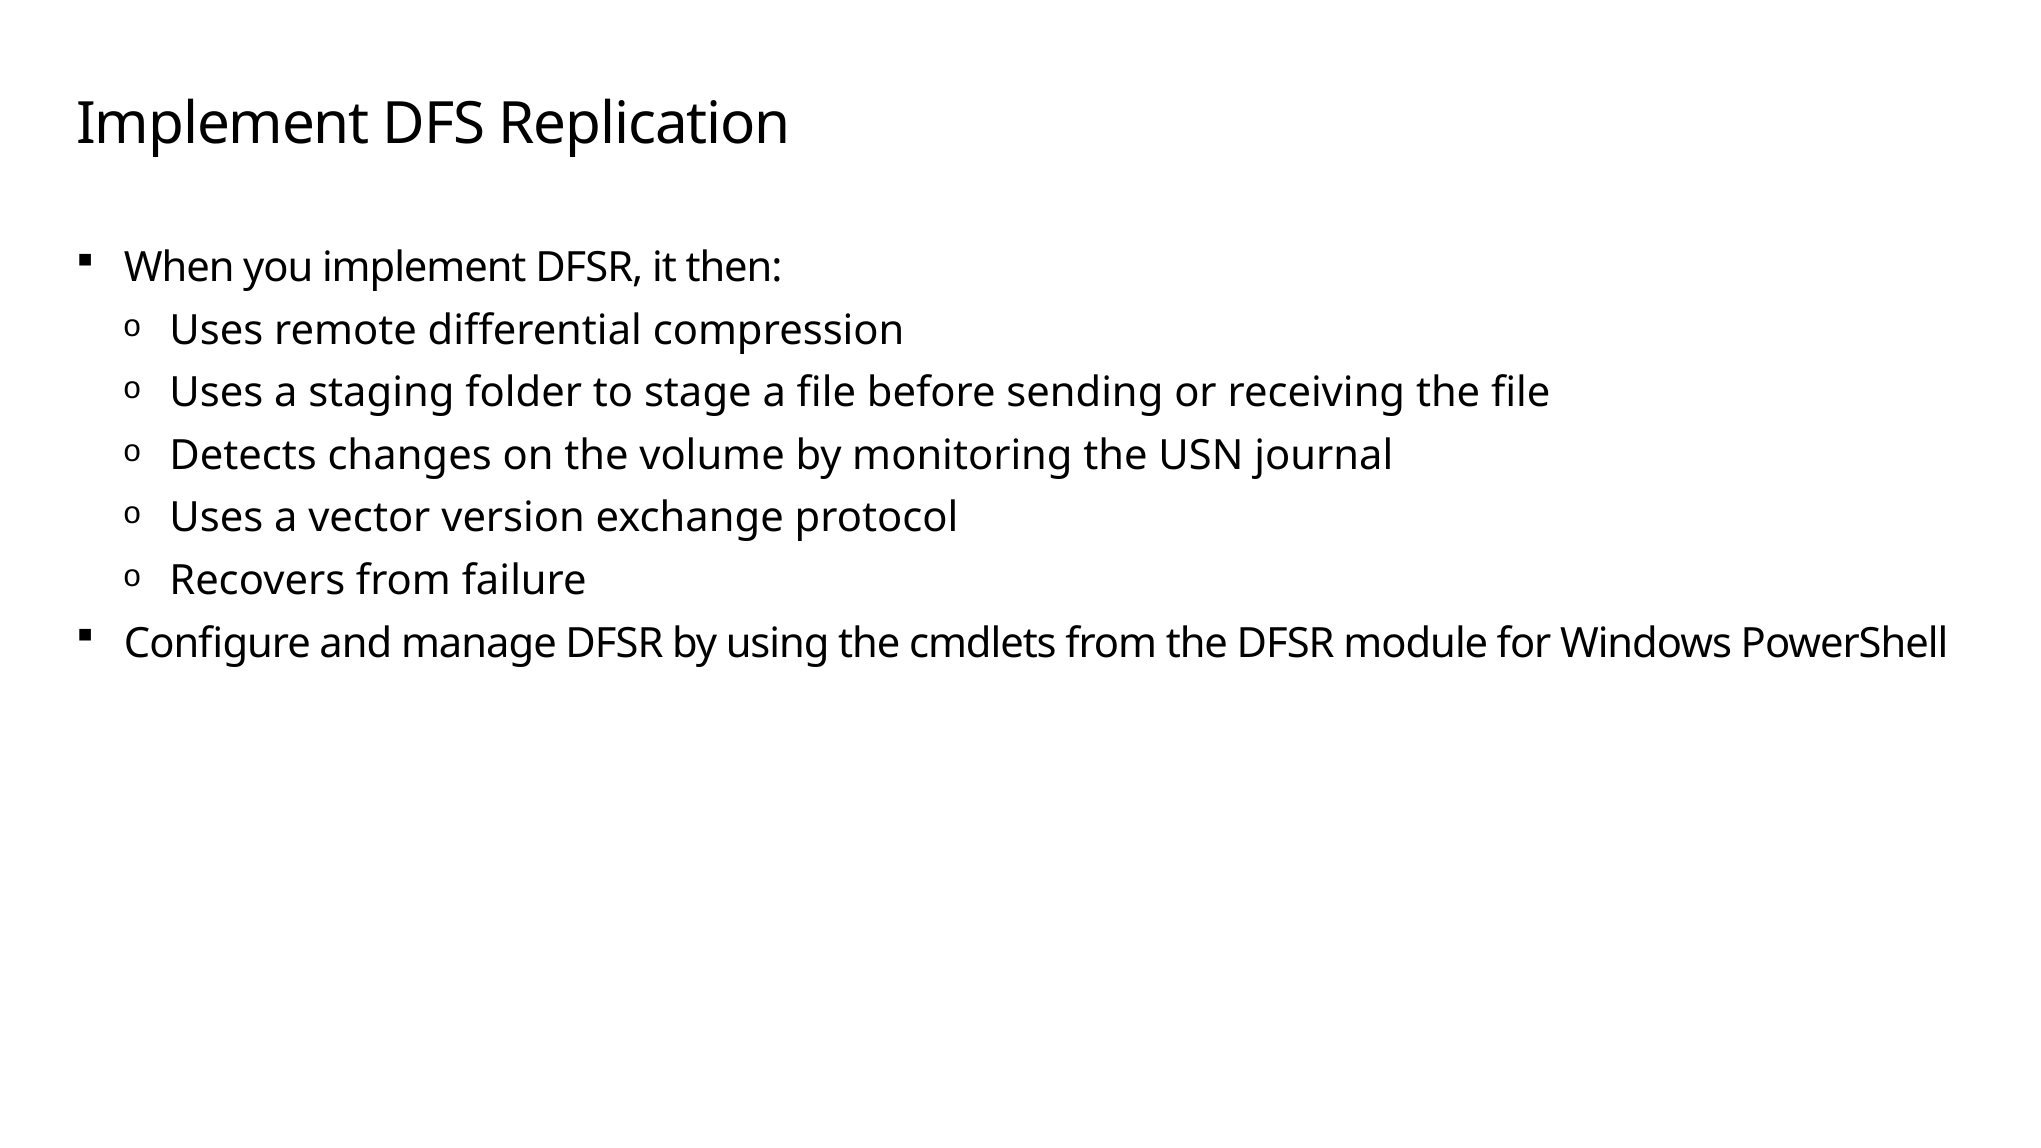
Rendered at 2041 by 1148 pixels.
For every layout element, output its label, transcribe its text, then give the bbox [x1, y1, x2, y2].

title Implement DFS Replication [76, 93, 1968, 161]
list When you implement DFSR, it then: Uses remote differential compression Uses a staging folder to stage a file before sending or receiving the file Detects changes on the volume by monitoring the USN journal Uses a vector version exchange protocol Recovers from failure Configure and manage DFSR by using the cmdlets from the DFSR module for Windows PowerShell [76, 240, 1970, 1074]
